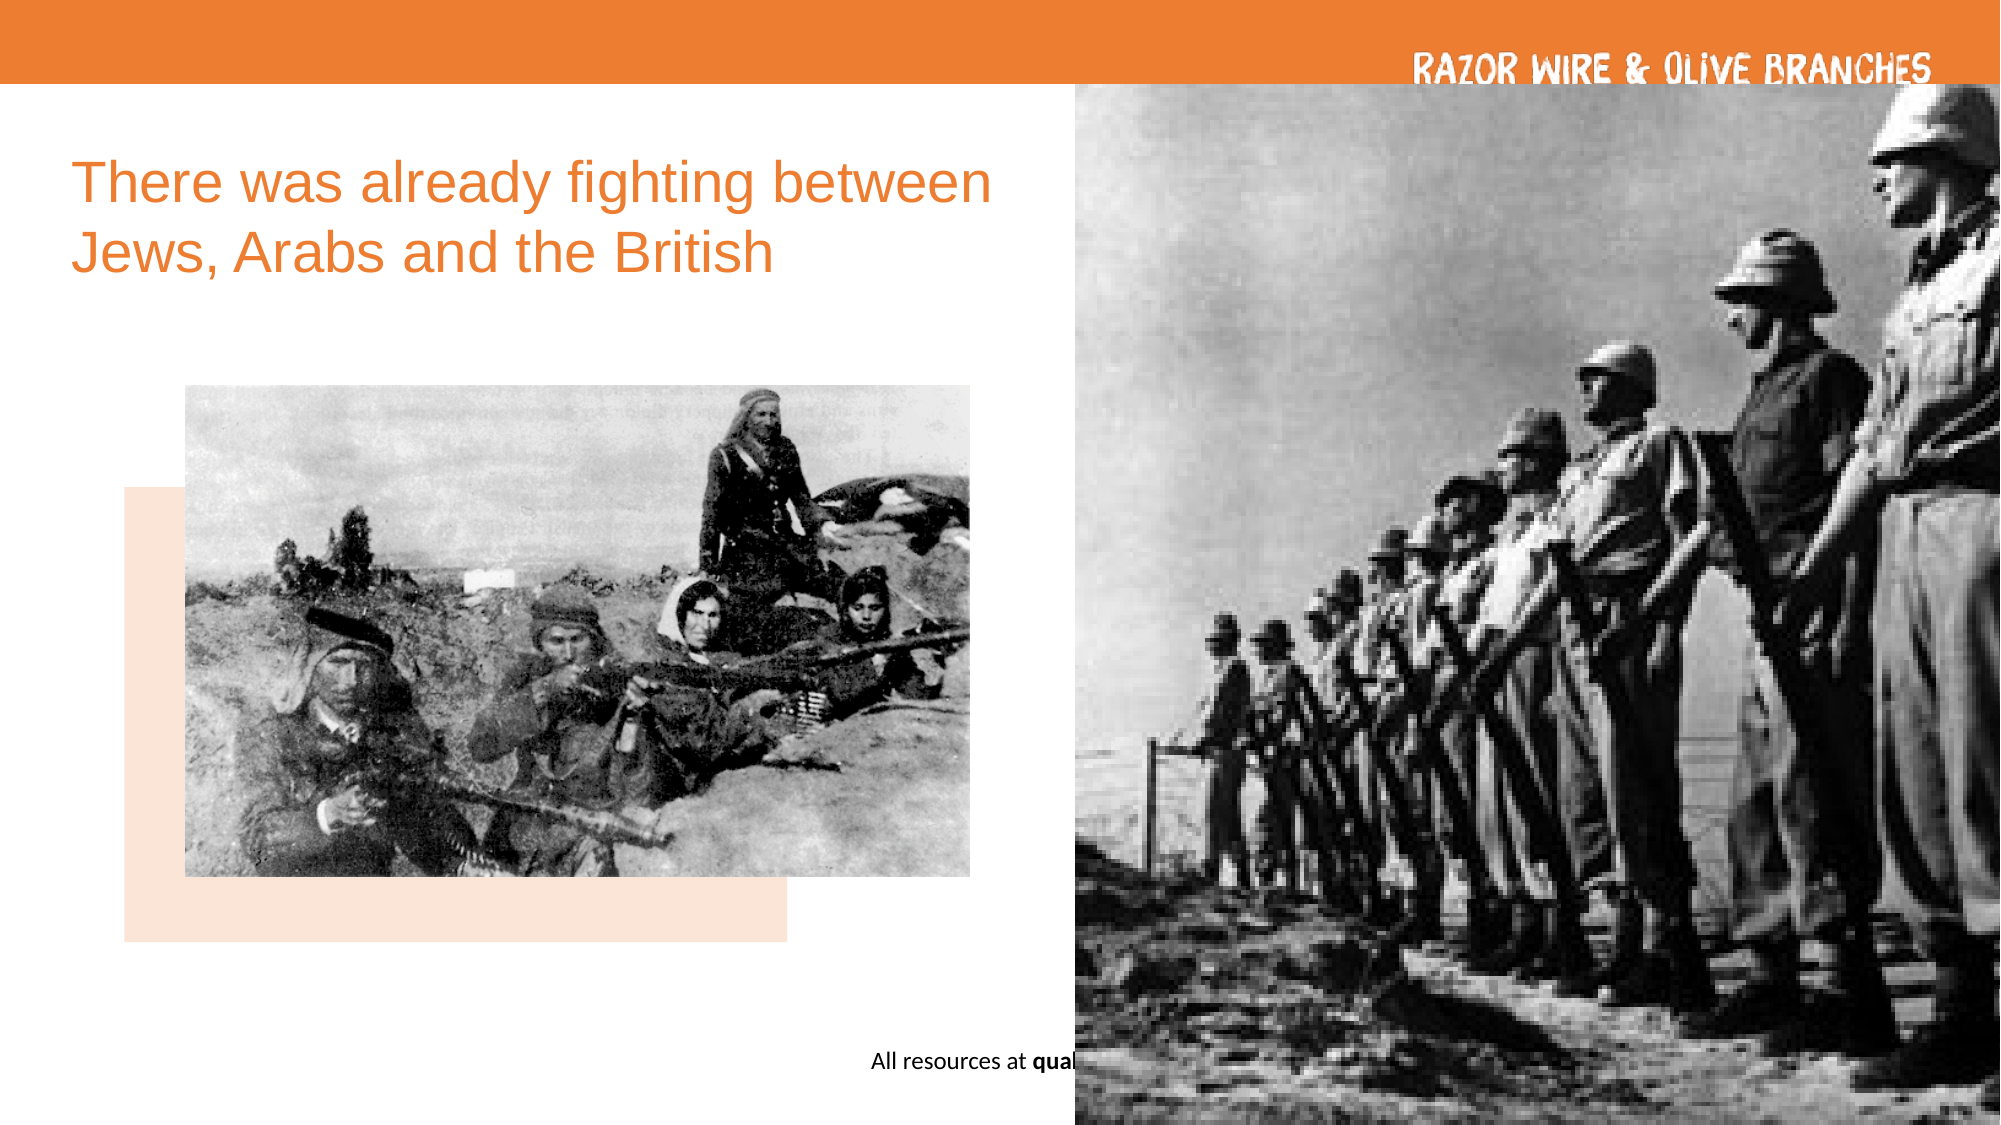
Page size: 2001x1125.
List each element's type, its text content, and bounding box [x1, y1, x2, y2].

picture [1075, 49, 2000, 1125]
text_box There was already fighting between Jews, Arabs and the British [56, 137, 1054, 292]
picture [185, 385, 970, 877]
text_box [123, 486, 788, 943]
